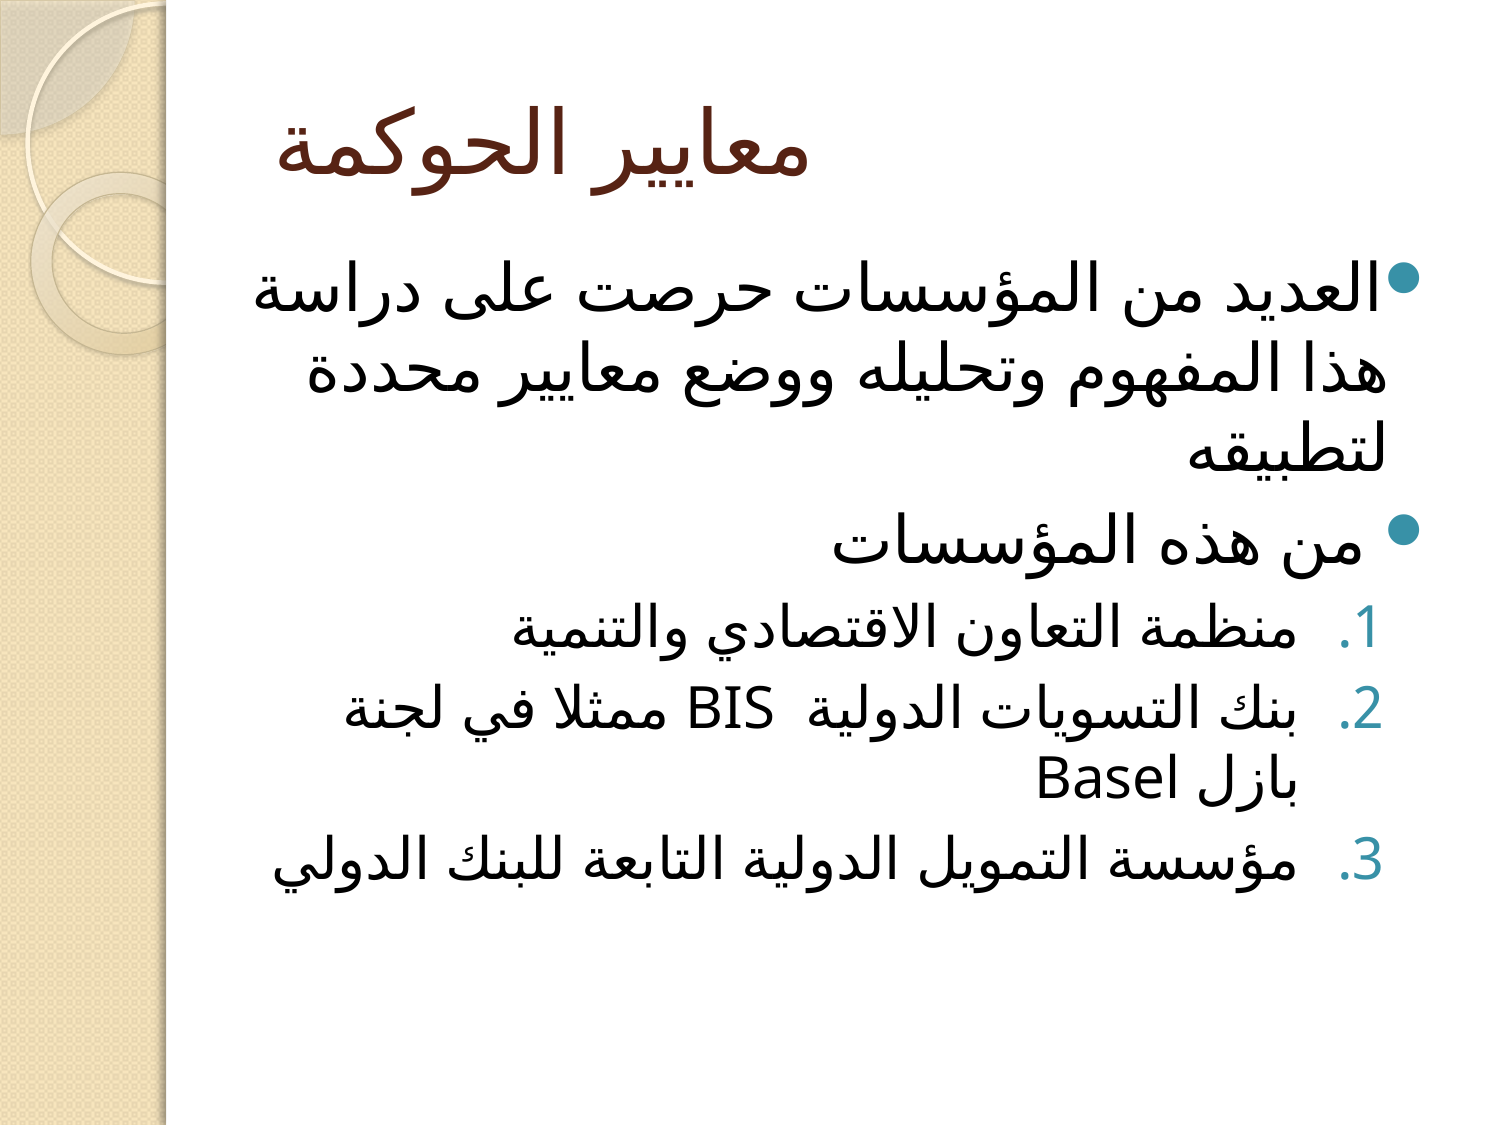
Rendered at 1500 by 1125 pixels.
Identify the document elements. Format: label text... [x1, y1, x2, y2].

title معايير الحوكمة [235, 45, 1466, 233]
list العديد من المؤسسات حرصت على دراسة هذا المفهوم وتحليله ووضع معايير محددة لتطبيقه من هذه المؤسسات منظمة التعاون الاقتصادي والتنمية بنك التسويات الدولية BIS ممثلا في لجنة بازل Basel مؤسسة التمويل الدولية التابعة للبنك الدولي [235, 237, 1466, 1025]
